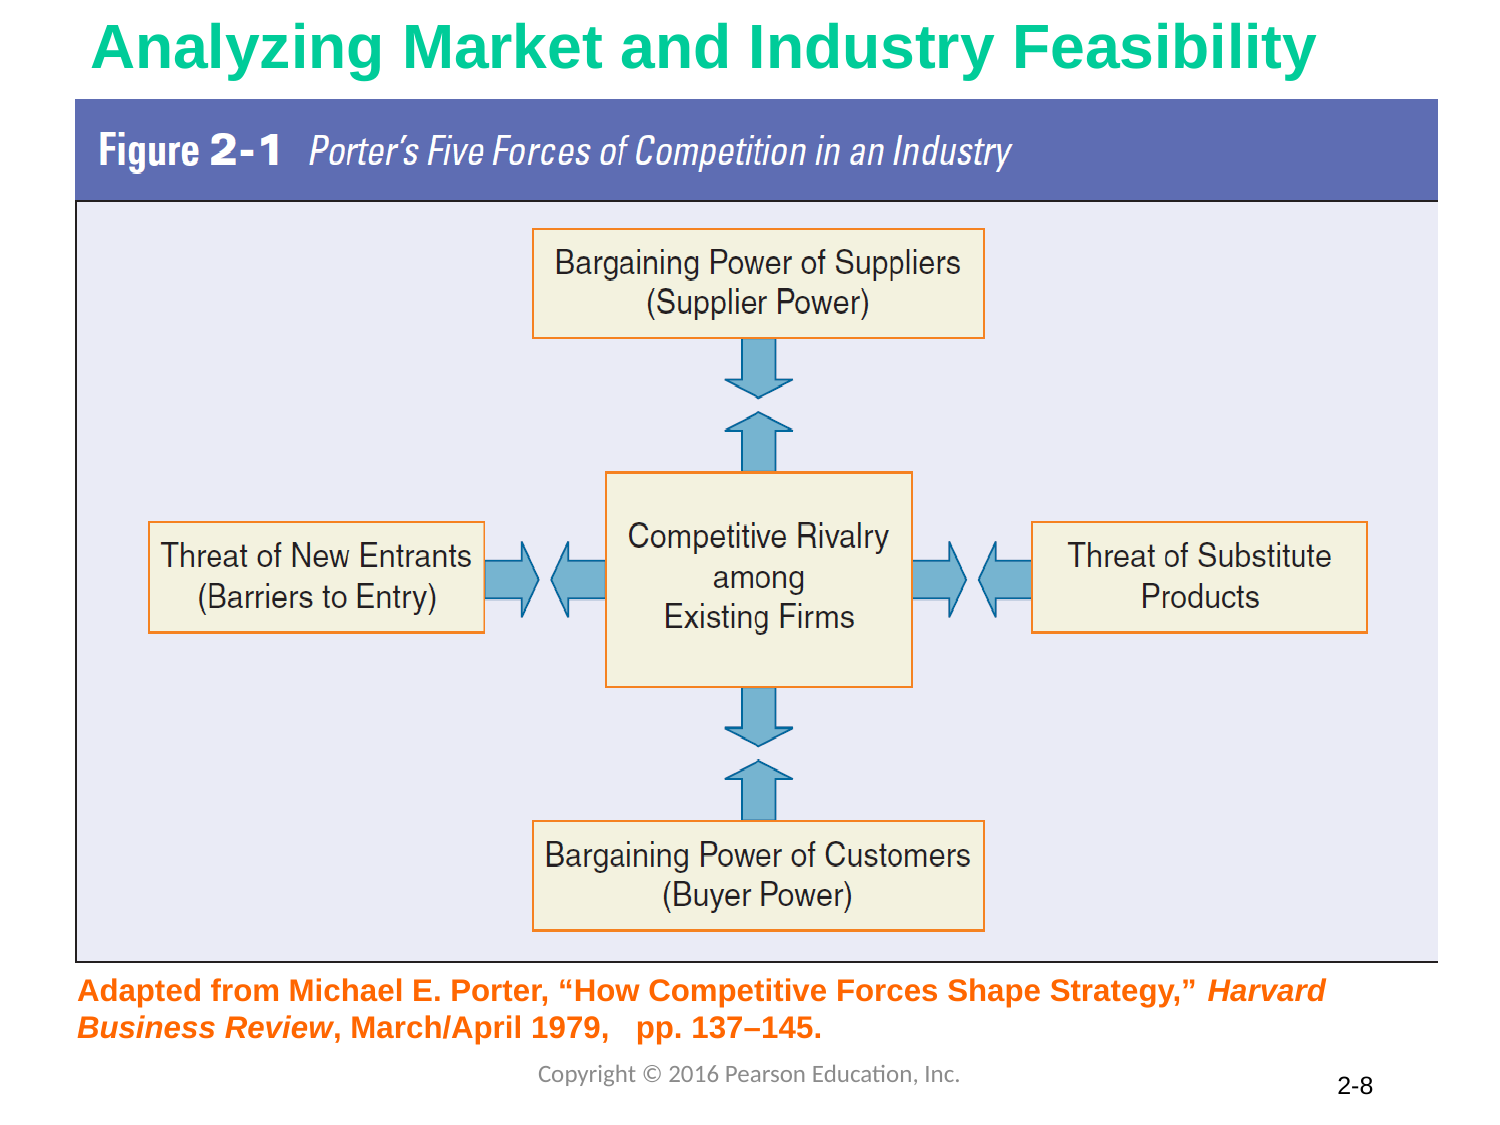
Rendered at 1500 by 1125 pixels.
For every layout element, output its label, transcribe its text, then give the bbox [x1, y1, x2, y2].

text_box Adapted from Michael E. Porter, “How Competitive Forces Shape Strategy,” Harvard Business Review, March/April 1979, pp. 137–145. [62, 962, 1475, 1053]
footer Copyright © 2016 Pearson Education, Inc. [512, 1053, 988, 1103]
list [74, 99, 1438, 963]
title Analyzing Market and Industry Feasibility [75, 0, 1425, 98]
